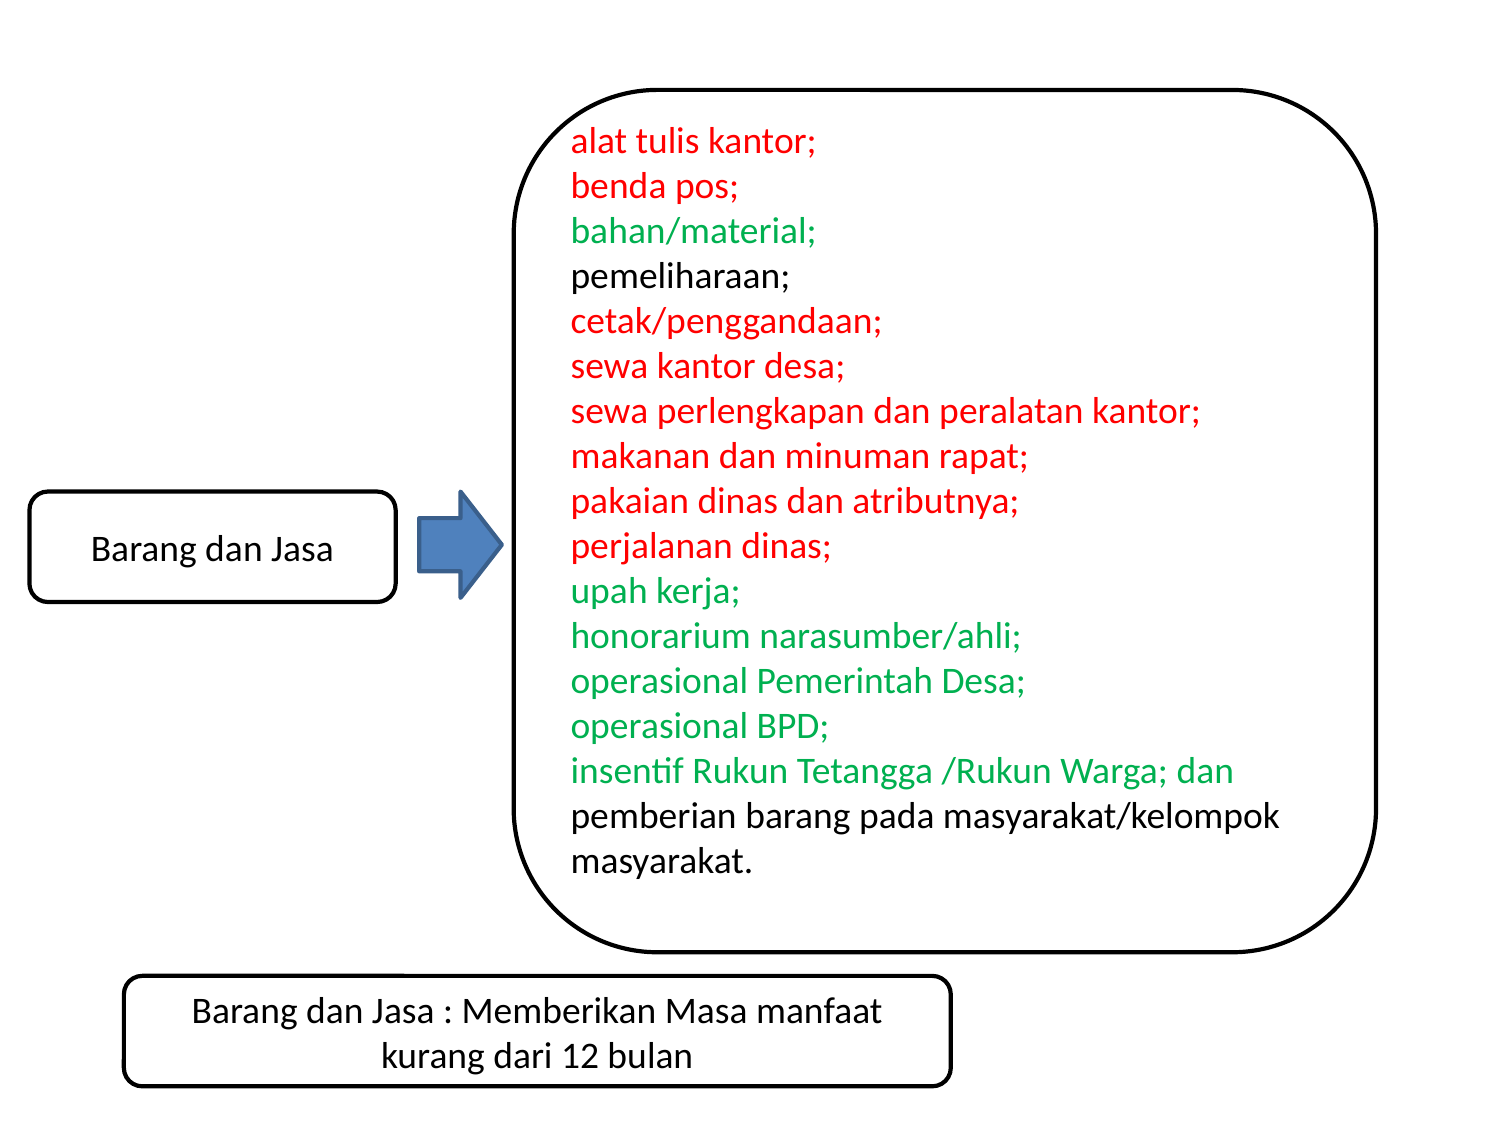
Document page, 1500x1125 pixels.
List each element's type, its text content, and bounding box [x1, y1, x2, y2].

text_box [417, 489, 504, 600]
text_box alat tulis kantor; benda pos; bahan/material; pemeliharaan; cetak/penggandaan; sewa kantor desa; sewa perlengkapan dan peralatan kantor; makanan dan minuman rapat; pakaian dinas dan atributnya; perjalanan dinas; upah kerja; honorarium narasumber/ahli; operasional Pemerintah Desa; operasional BPD; insentif Rukun Tetangga /Rukun Warga; dan pemberian barang pada masyarakat/kelompok masyarakat. [511, 87, 1379, 955]
text_box Barang dan Jasa [27, 489, 398, 605]
text_box Barang dan Jasa : Memberikan Masa manfaat kurang dari 12 bulan [121, 973, 953, 1089]
